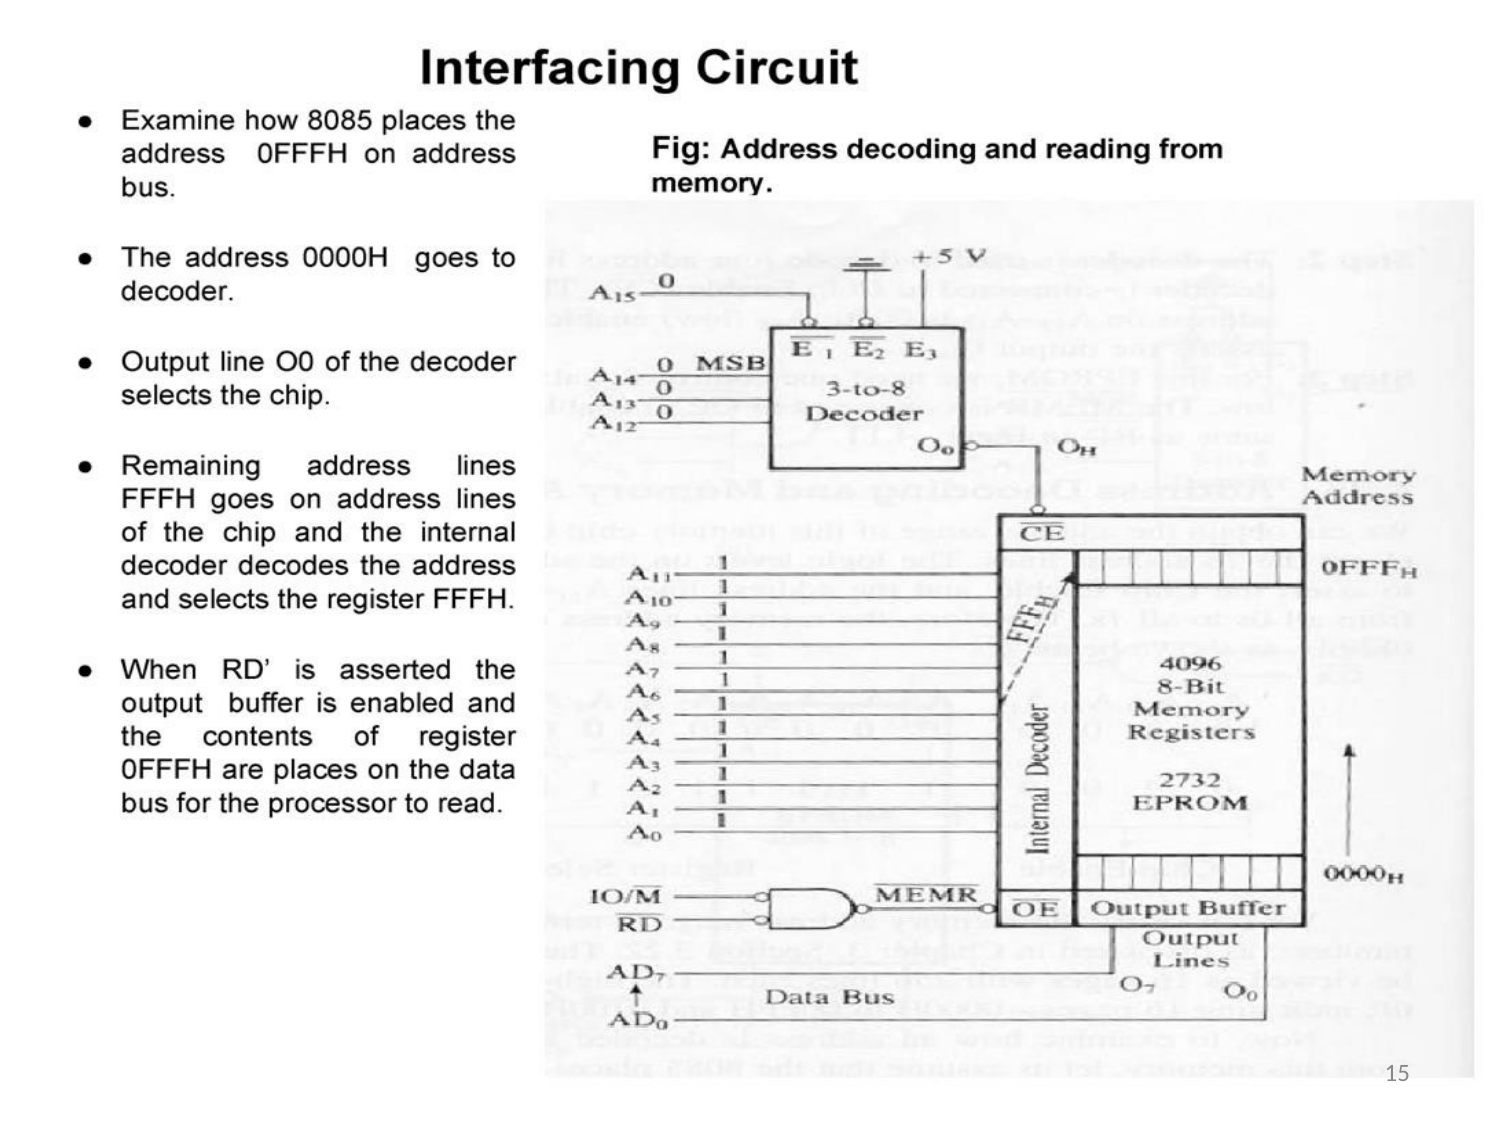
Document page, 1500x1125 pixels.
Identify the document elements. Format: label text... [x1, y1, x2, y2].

text_box [76, 40, 1484, 1087]
slide_number 10 [1380, 1060, 1415, 1125]
